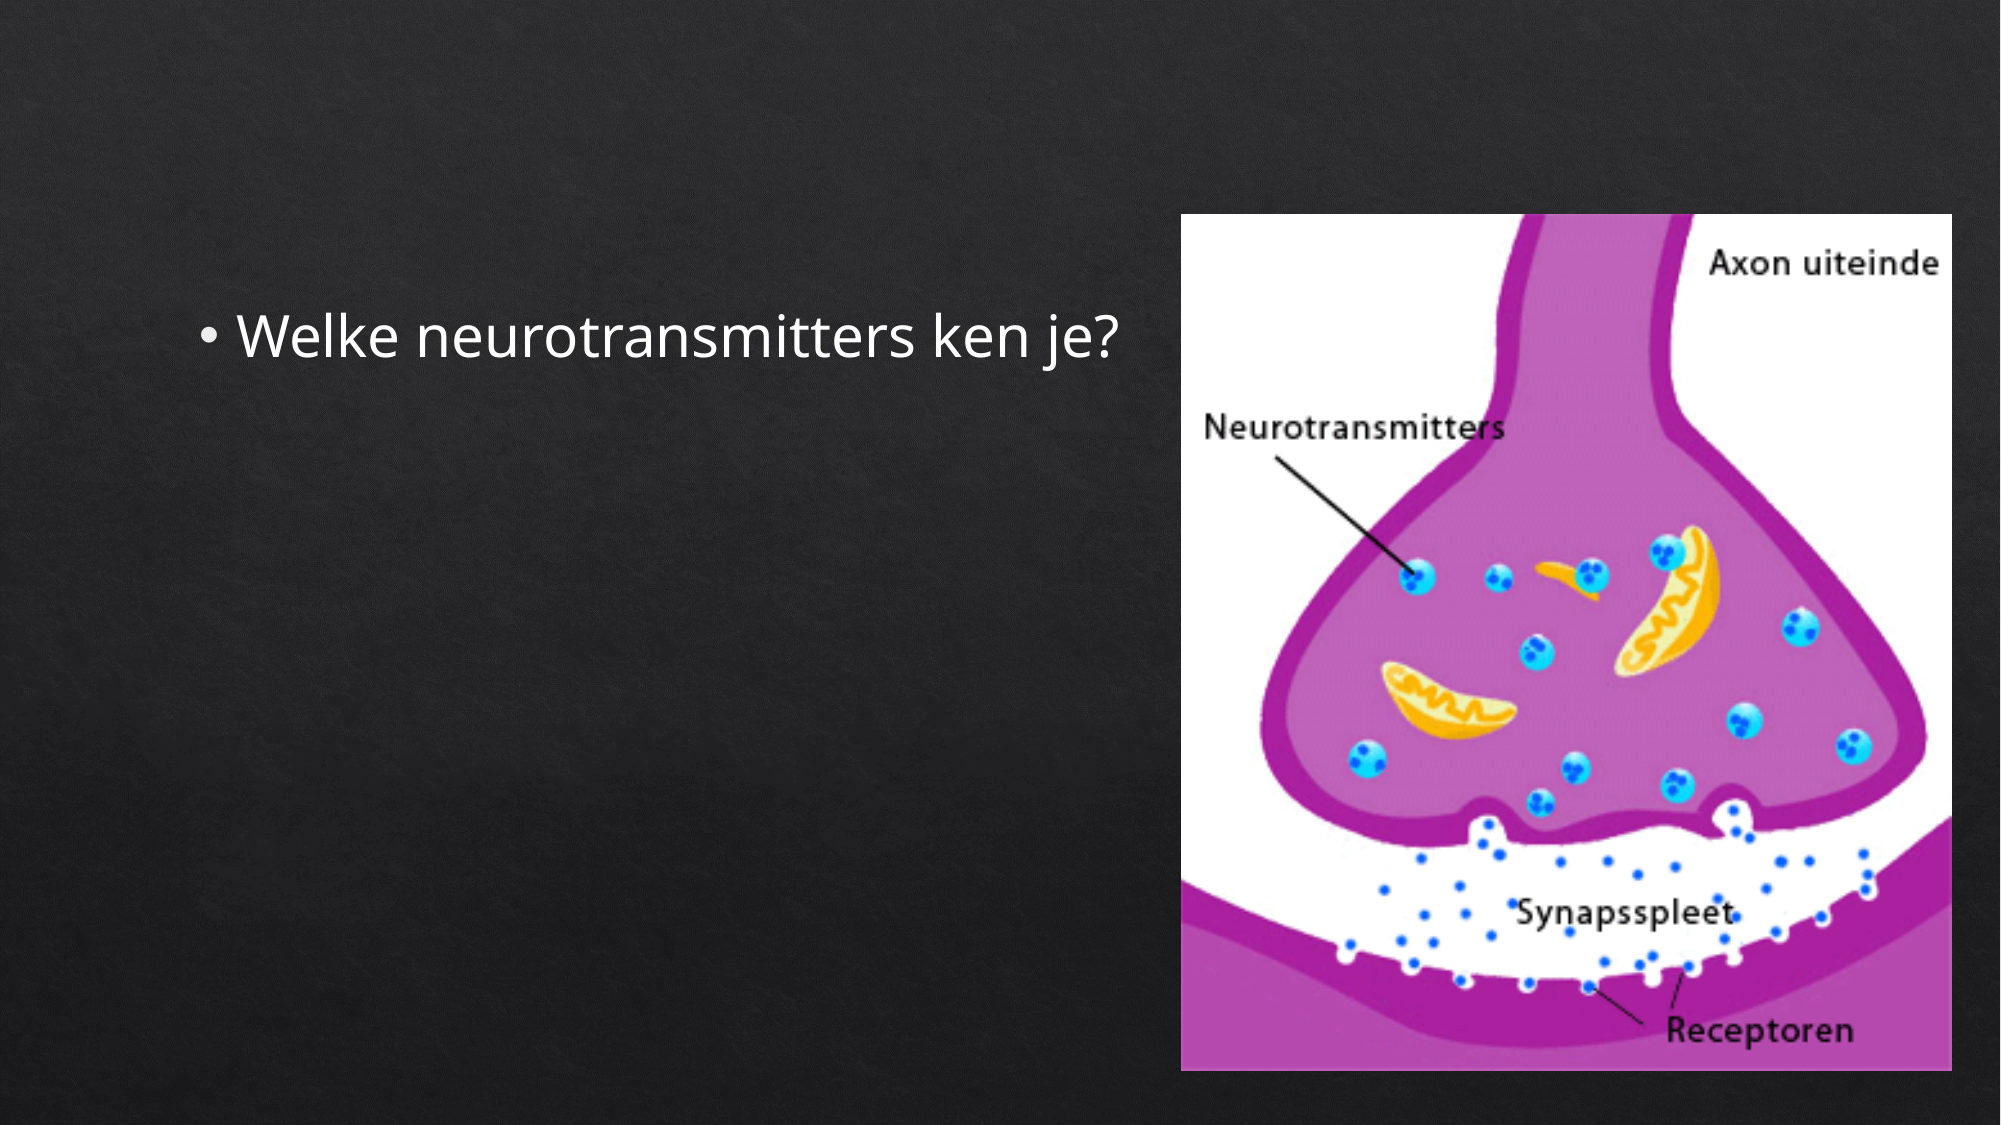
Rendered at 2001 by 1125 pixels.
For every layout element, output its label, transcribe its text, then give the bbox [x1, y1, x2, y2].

list Welke neurotransmitters ken je? [183, 299, 1181, 1014]
picture [0, 0, 2001, 1125]
